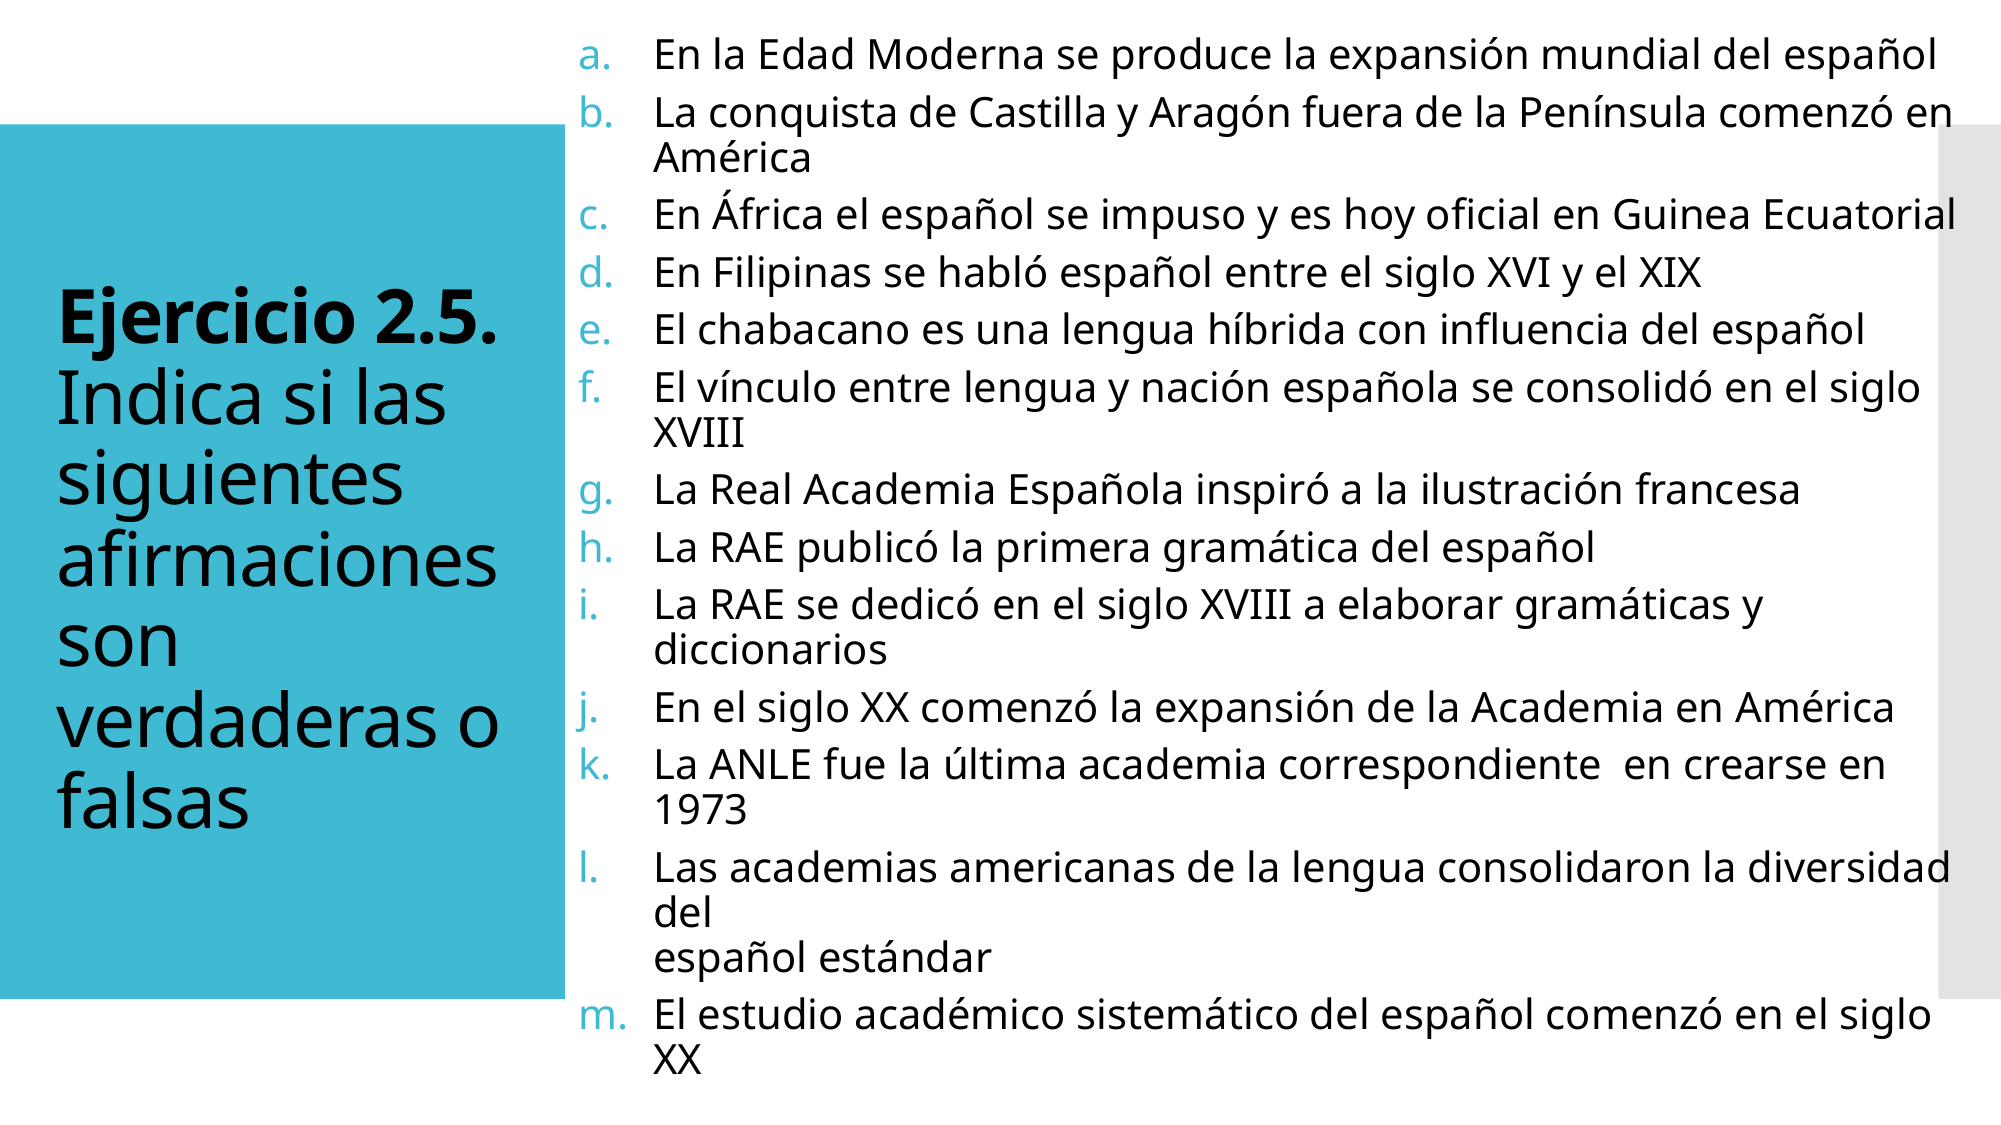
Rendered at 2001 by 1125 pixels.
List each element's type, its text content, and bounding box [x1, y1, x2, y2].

title Ejercicio 2.5. Indica si las siguientes afirmaciones son verdaderas o falsas [41, 184, 525, 940]
list En la Edad Moderna se produce la expansión mundial del español La conquista de Castilla y Aragón fuera de la Península comenzó en América En África el español se impuso y es hoy oficial en Guinea Ecuatorial En Filipinas se habló español entre el siglo XVI y el XIX El chabacano es una lengua híbrida con influencia del español El vínculo entre lengua y nación española se consolidó en el siglo XVIII La Real Academia Española inspiró a la ilustración francesa La RAE publicó la primera gramática del español La RAE se dedicó en el siglo XVIII a elaborar gramáticas y diccionarios En el siglo XX comenzó la expansión de la Academia en América La ANLE fue la última academia correspondiente en crearse en 1973 Las academias americanas de la lengua consolidaron la diversidad del español estándar El estudio académico sistemático del español comenzó en el siglo XX [563, 113, 2000, 1005]
